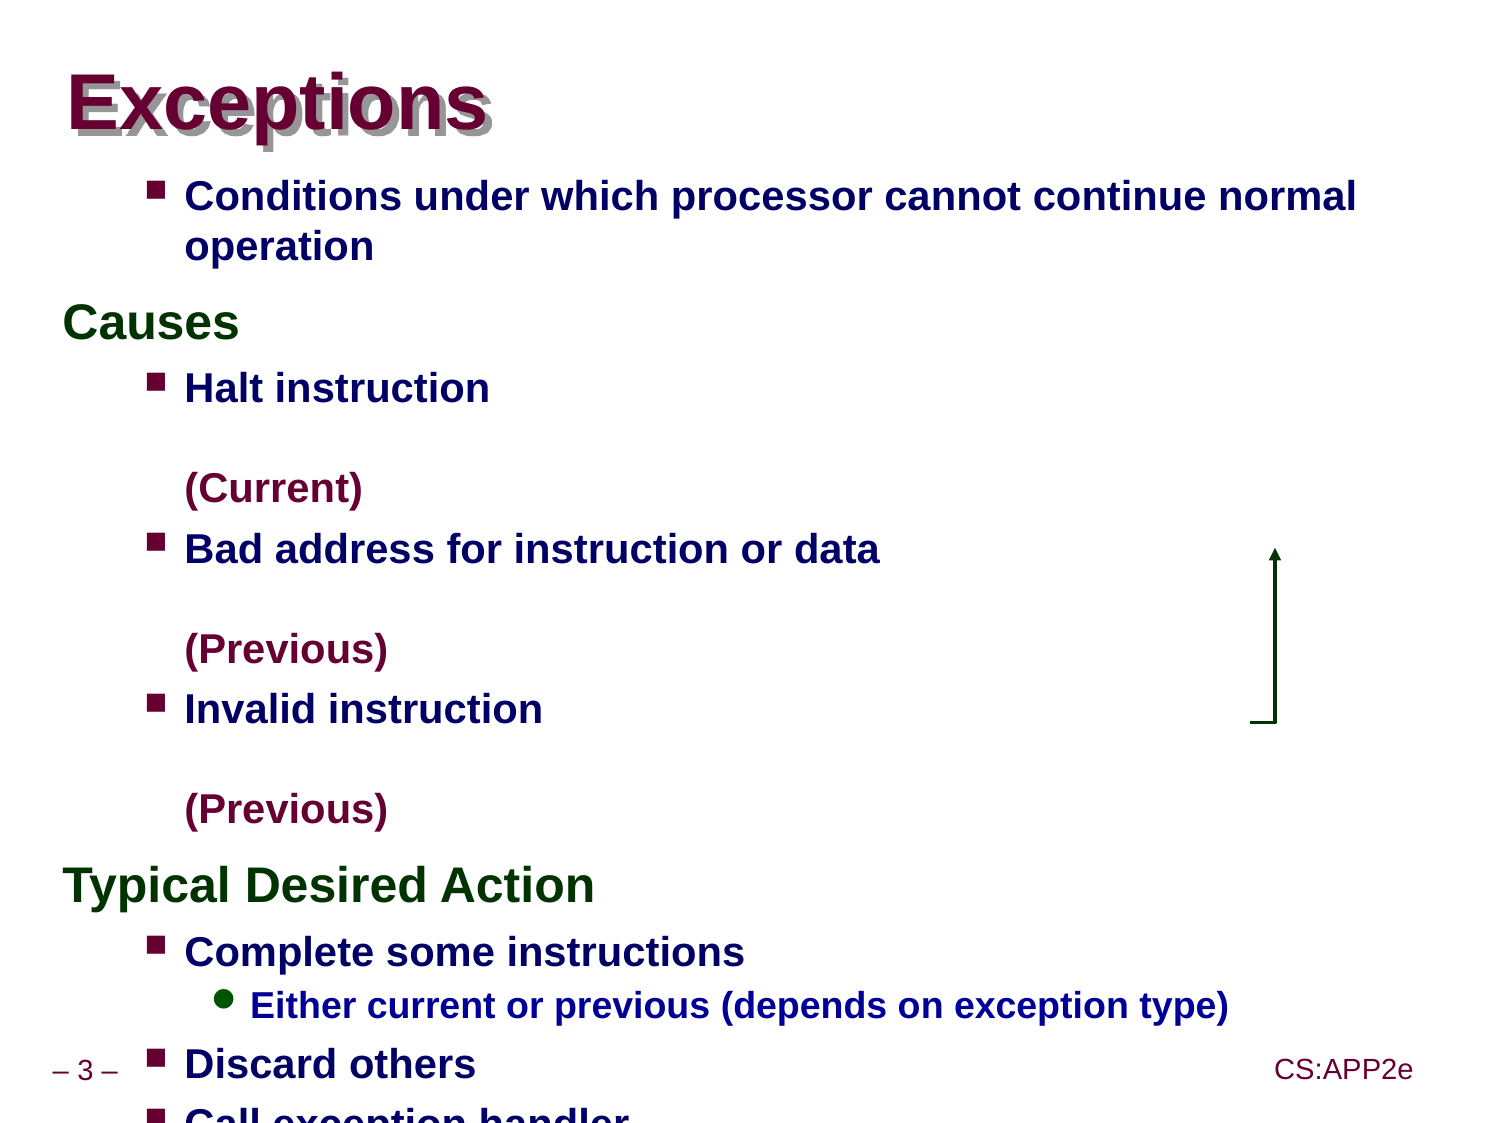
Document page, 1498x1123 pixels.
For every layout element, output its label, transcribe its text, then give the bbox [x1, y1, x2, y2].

title Exceptions [66, 40, 1495, 169]
text_box [1250, 547, 1282, 724]
list Conditions under which processor cannot continue normal operation Causes Halt instruction (Current) Bad address for instruction or data (Previous) Invalid instruction (Previous) Typical Desired Action Complete some instructions Either current or previous (depends on exception type) Discard others Call exception handler Like an unexpected procedure call Our Implementation Halt when instruction causes exception [47, 161, 1409, 1017]
